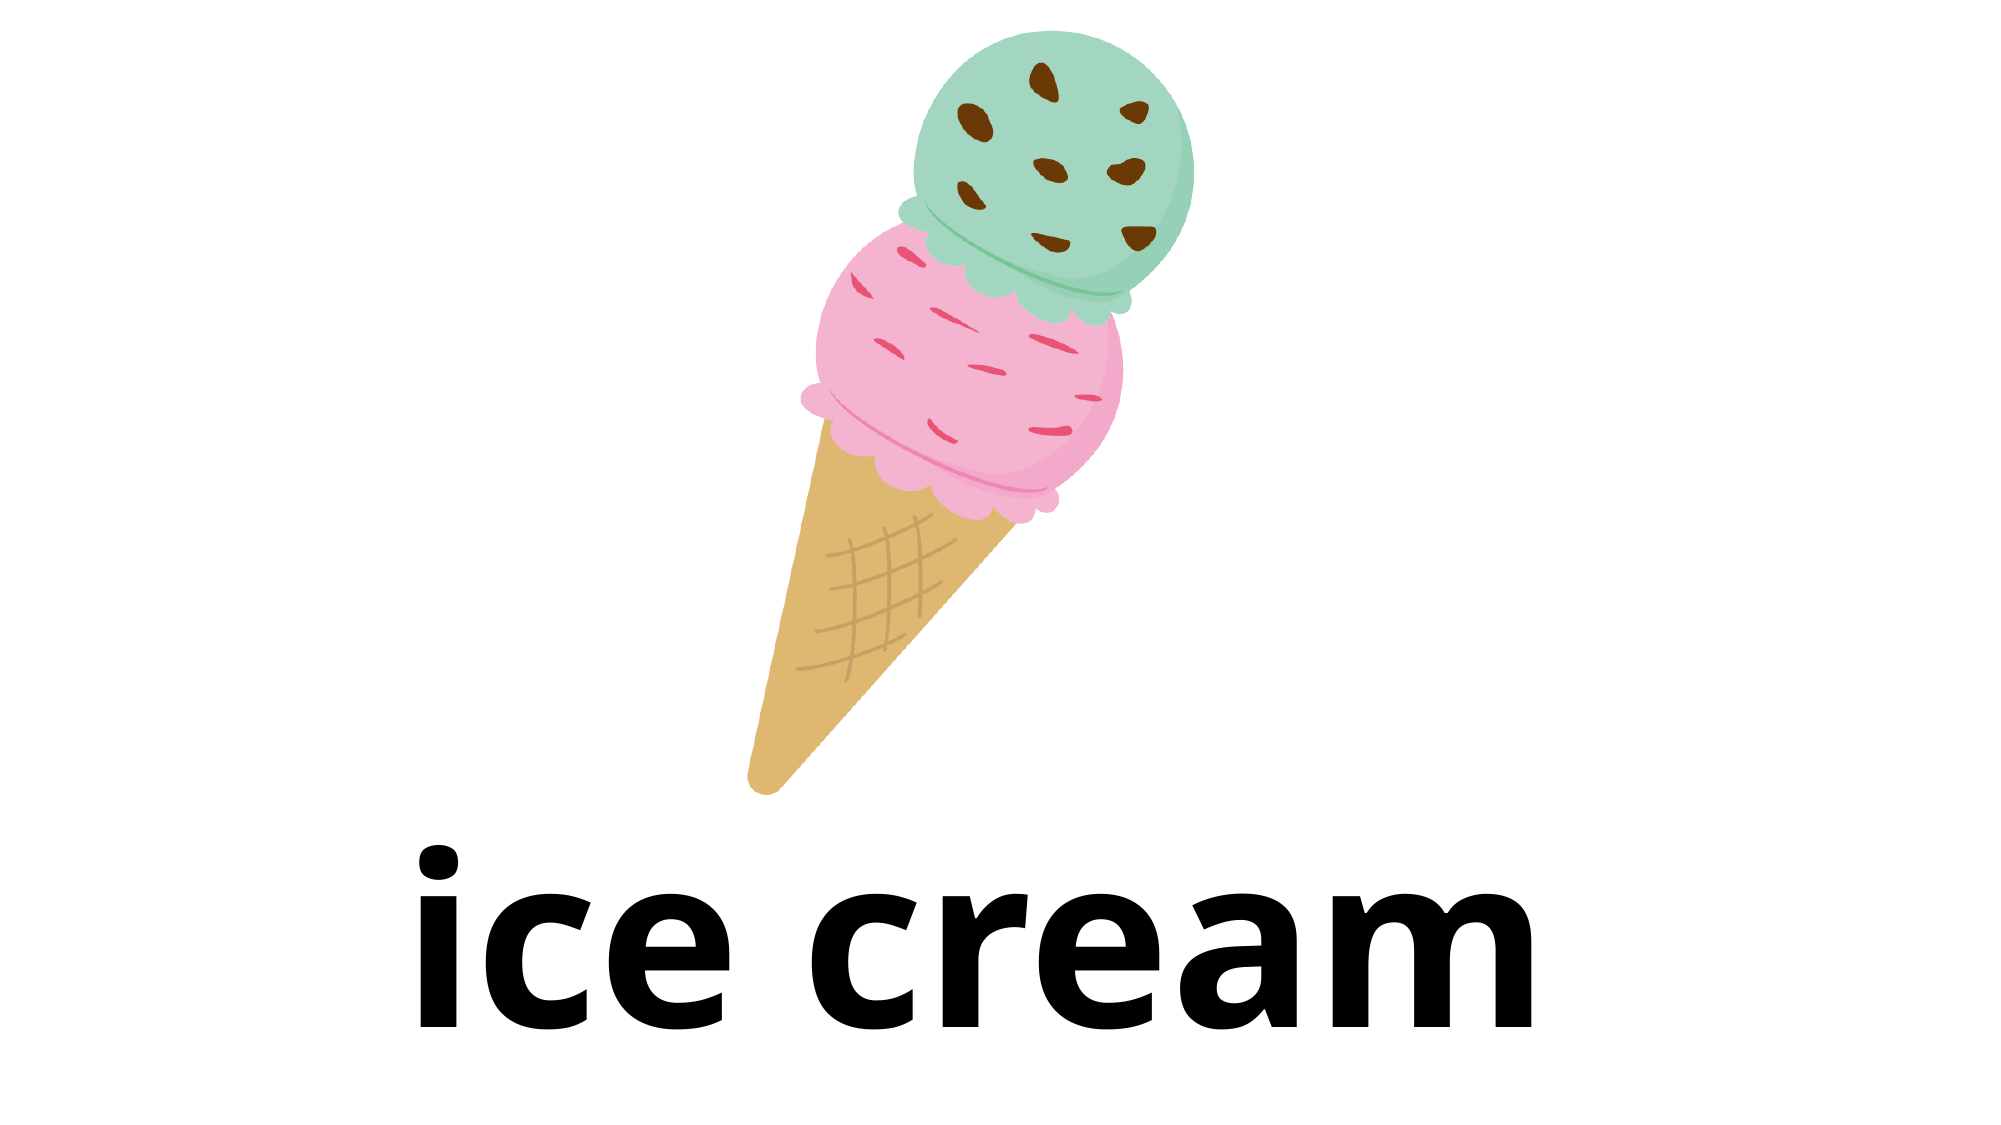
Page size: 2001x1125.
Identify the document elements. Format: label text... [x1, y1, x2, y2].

text_box ice cream [387, 780, 1566, 1083]
picture [526, 17, 1415, 808]
